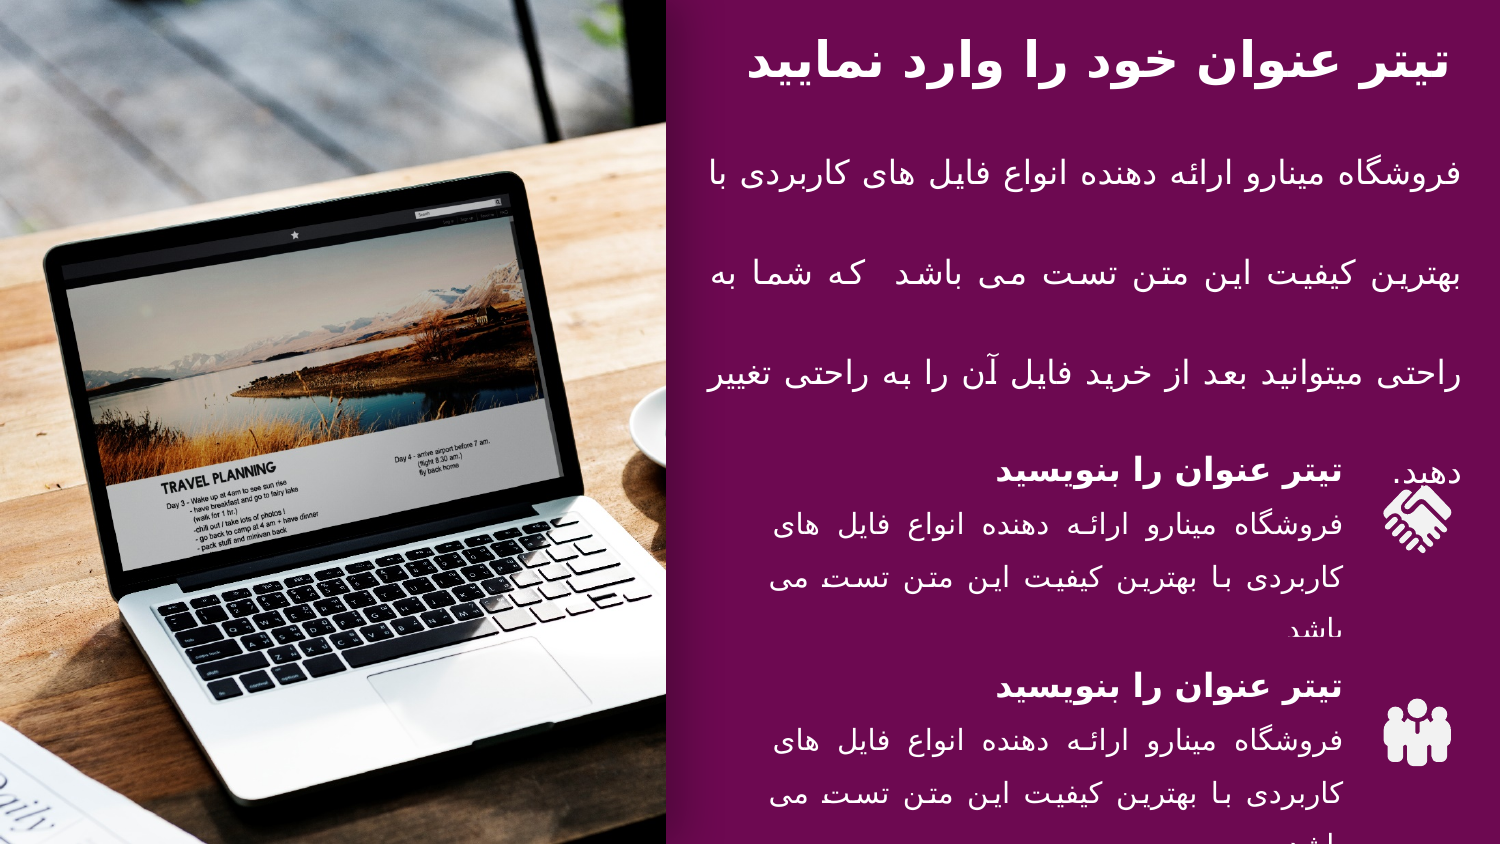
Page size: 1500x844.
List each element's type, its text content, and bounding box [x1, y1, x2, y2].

text_box تیتر عنوان را بنویسید فروشگاه مینارو ارائه دهنده انواع فایل های کاربردی با بهترین کیفیت این متن تست می باشد [749, 420, 1359, 636]
text_box تیتر عنوان را بنویسید فروشگاه مینارو ارائه دهنده انواع فایل های کاربردی با بهترین کیفیت این متن تست می باشد [749, 636, 1359, 844]
text_box فروشگاه مینارو ارائه دهنده انواع فایل های کاربردی با بهترین کیفیت این متن تست می باشد که شما به راحتی میتوانید بعد از خرید فایل آن را به راحتی تغییر دهید. [691, 84, 1477, 498]
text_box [1383, 698, 1452, 767]
picture [0, 0, 666, 844]
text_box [1382, 485, 1453, 554]
text_box تیتر عنوان خود را وارد نمایید [691, 19, 1466, 95]
